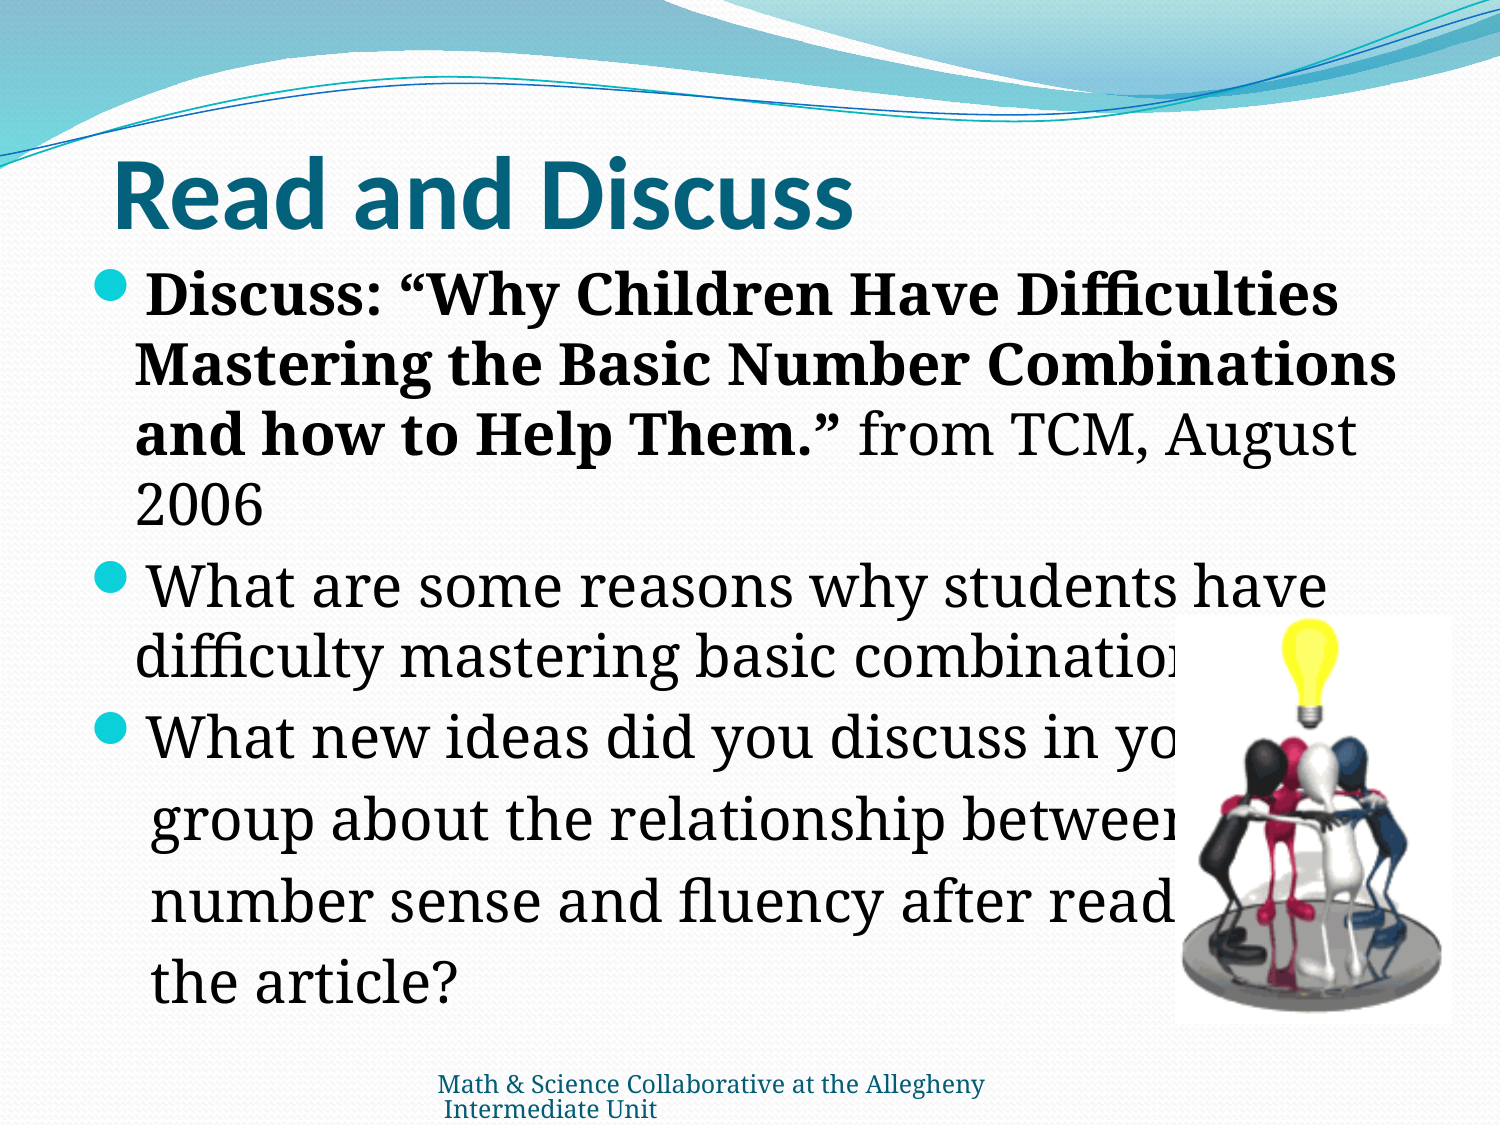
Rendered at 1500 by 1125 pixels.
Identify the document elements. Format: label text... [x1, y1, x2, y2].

footer Math & Science Collaborative at the Allegheny Intermediate Unit [437, 1042, 988, 1103]
title Meaningful Practice [1167, 616, 1425, 1035]
list Discuss: “Why Children Have Difficulties Mastering the Basic Number Combinations and how to Help Them.” from TCM, August 2006 What are some reasons why students have difficulty mastering basic combinations? What new ideas did you discuss in your group about the relationship between number sense and fluency after reading the article? [75, 249, 1425, 1038]
picture [1174, 615, 1452, 1024]
title Read and Discuss [112, 62, 1463, 250]
